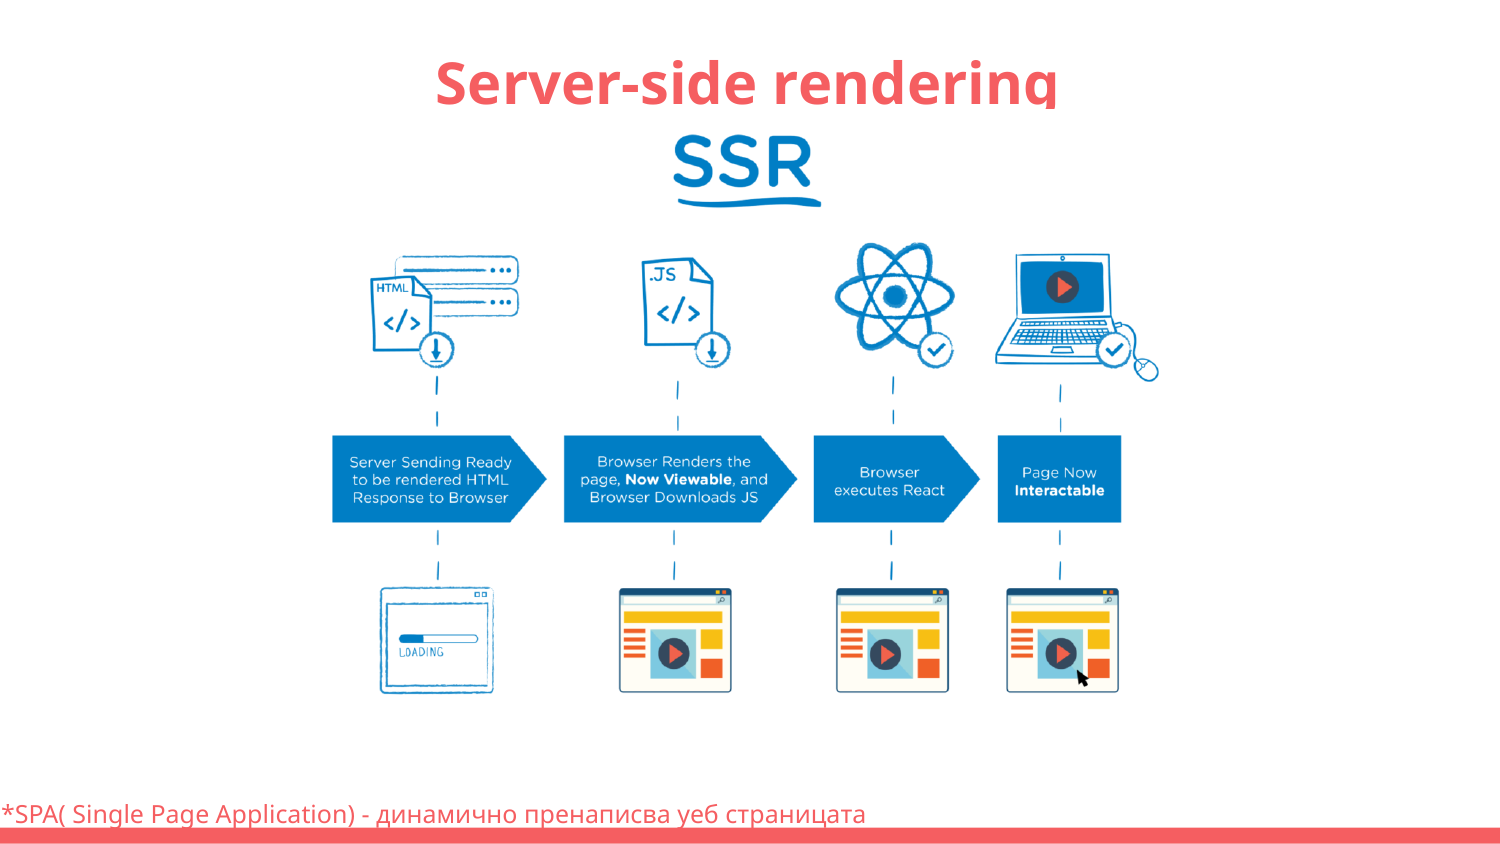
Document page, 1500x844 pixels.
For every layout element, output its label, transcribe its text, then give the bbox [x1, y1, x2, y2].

title Server-side rendering [420, 31, 1080, 107]
text_box *SPA( Single Page Application) - динамично пренаписва уеб страницата [0, 783, 916, 844]
picture [311, 109, 1189, 735]
